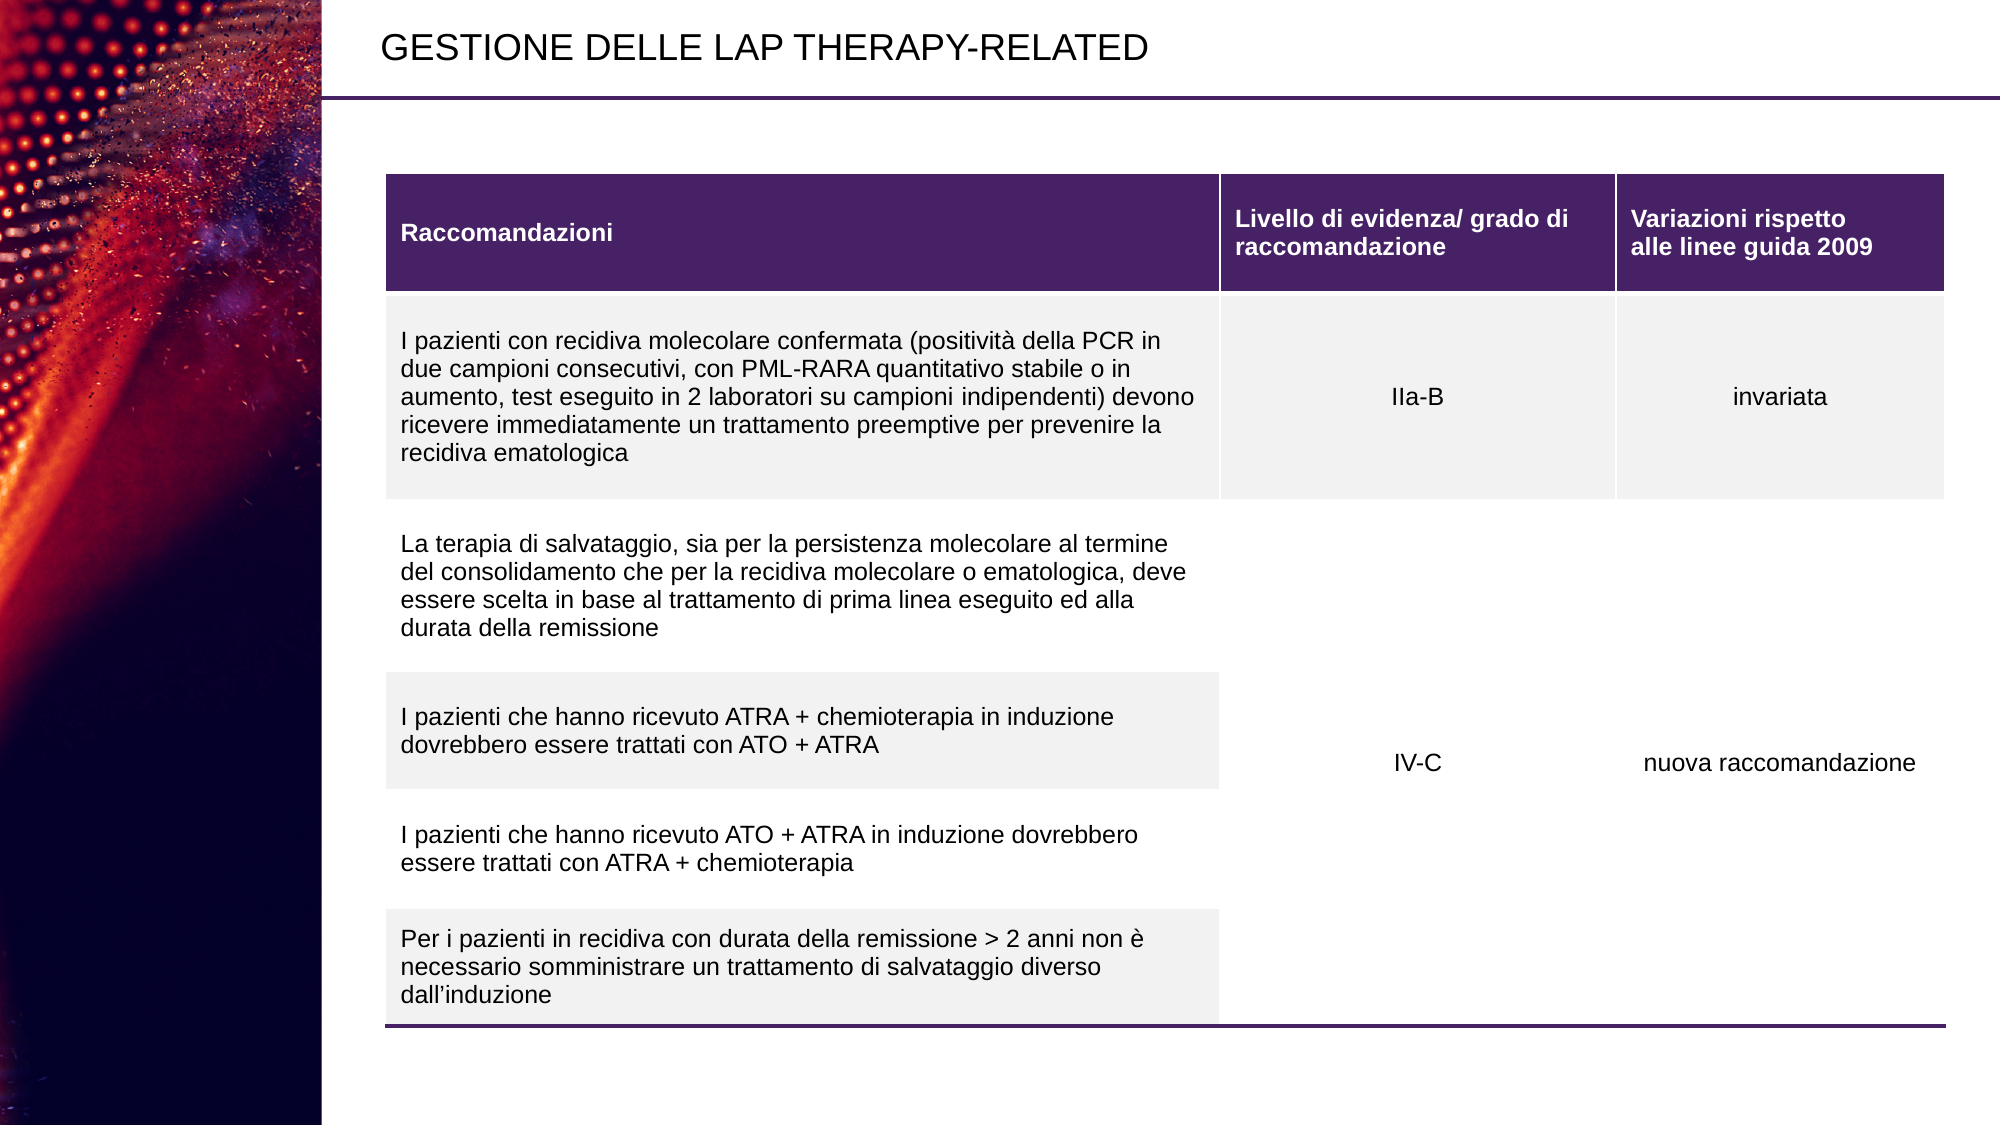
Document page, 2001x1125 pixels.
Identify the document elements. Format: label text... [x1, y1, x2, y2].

table_header Raccomandazioni [386, 174, 1219, 291]
table_cell La terapia di salvataggio, sia per la persistenza molecolare al termine del consolidamento che per la recidiva molecolare o ematologica, deve essere scelta in base al trattamento di prima linea eseguito ed alla durata della remissione [386, 501, 1219, 671]
table_cell invariata [1617, 296, 1944, 499]
table_cell I pazienti con recidiva molecolare confermata (positività della PCR in due campioni consecutivi, con PML-RARA quantitativo stabile o in aumento, test eseguito in 2 laboratori su campioni indipendenti) devono ricevere immediatamente un trattamento preemptive per prevenire la recidiva ematologica [386, 296, 1219, 499]
table_cell I pazienti che hanno ricevuto ATRA + chemioterapia in induzione dovrebbero essere trattati con ATO + ATRA [386, 672, 1219, 789]
table_cell nuova raccomandazione [1617, 501, 1944, 1024]
table_header Livello di evidenza/ grado di raccomandazione [1221, 174, 1615, 291]
table_cell IIa-B [1221, 296, 1615, 499]
picture [0, 0, 322, 1125]
table_cell IV-C [1221, 501, 1615, 1024]
title GESTIONE DELLE LAP THERAPY-RELATED [365, 0, 2000, 98]
table_header Variazioni rispetto alle linee guida 2009 [1617, 174, 1944, 291]
table_cell Per i pazienti in recidiva con durata della remissione > 2 anni non è necessario somministrare un trattamento di salvataggio diverso dall’induzione [386, 909, 1219, 1024]
table_cell I pazienti che hanno ricevuto ATO + ATRA in induzione dovrebbero essere trattati con ATRA + chemioterapia [386, 791, 1219, 907]
